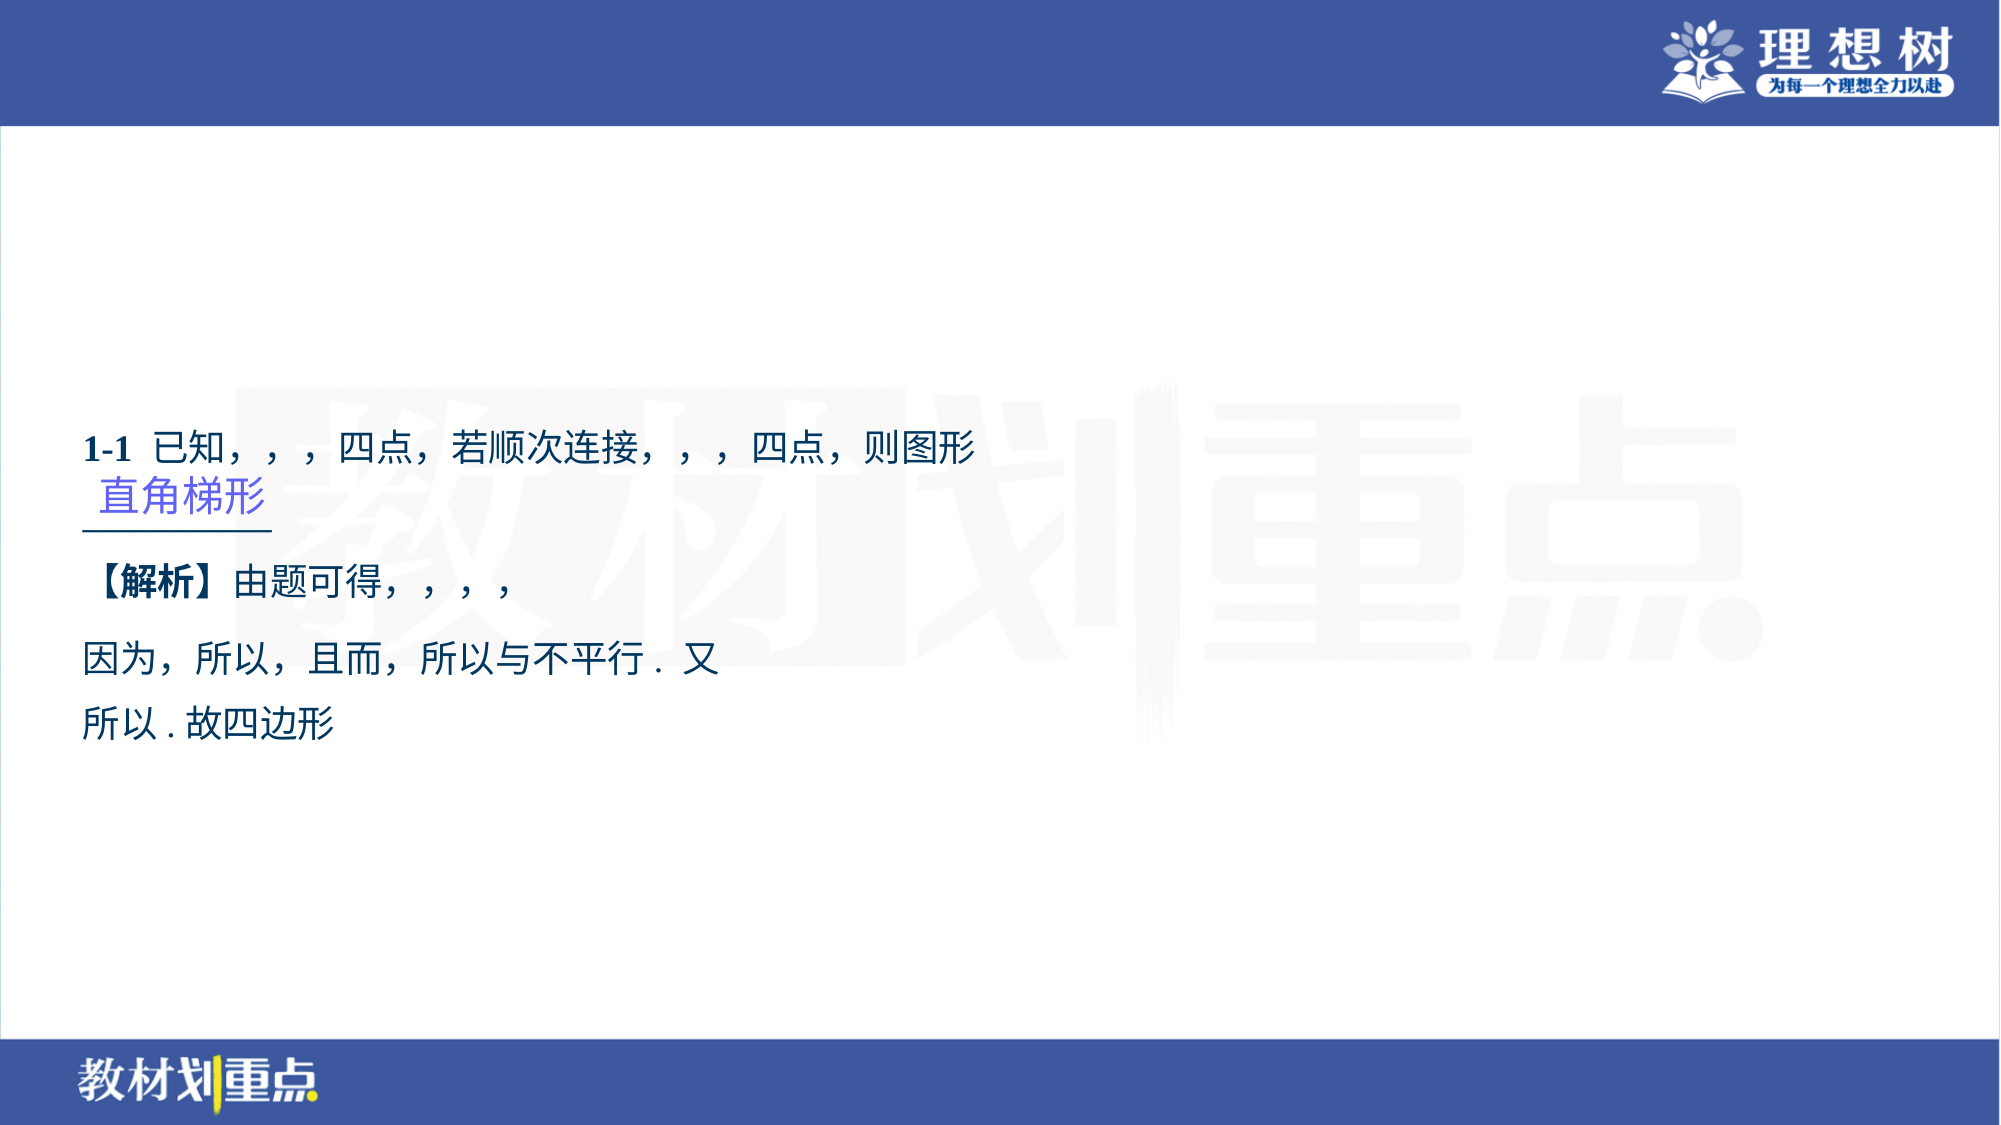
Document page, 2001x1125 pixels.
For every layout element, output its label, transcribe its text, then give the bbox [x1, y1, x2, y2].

text_box 直角梯形 [83, 468, 281, 518]
picture [0, 0, 2000, 1125]
